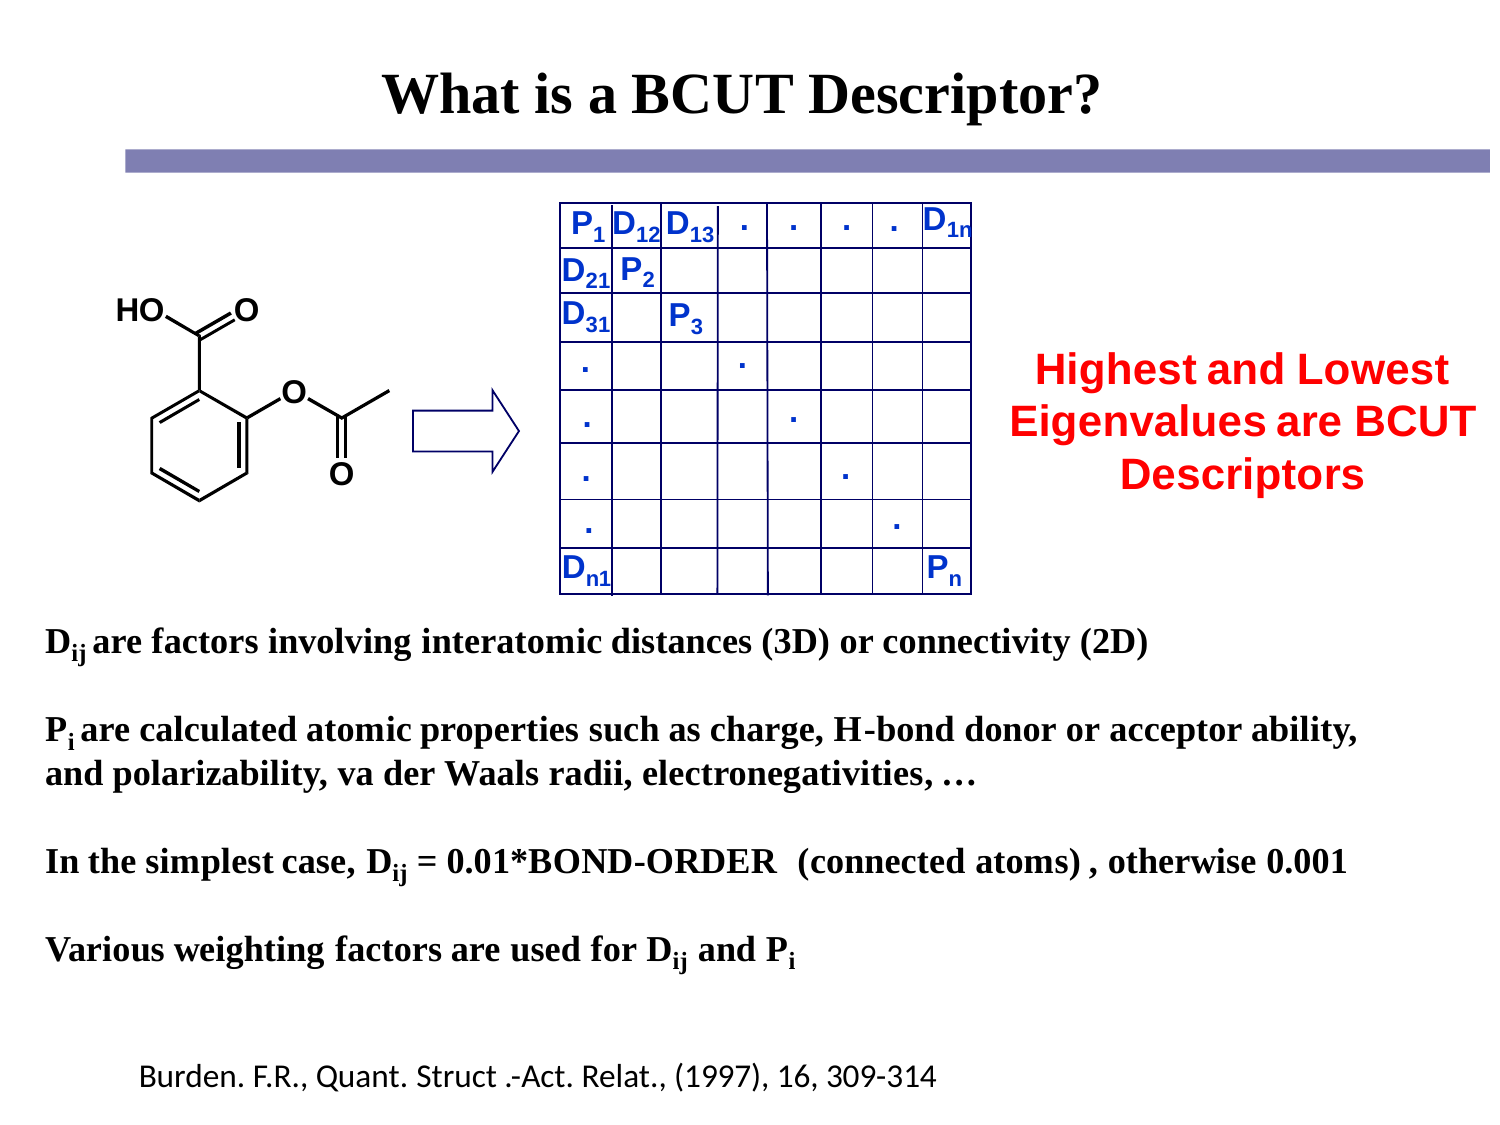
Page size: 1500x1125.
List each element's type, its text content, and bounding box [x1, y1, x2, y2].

text_box Burden. F.R., Quant. Struct .-Act. Relat., (1997), 16, 309-314 [123, 1047, 1050, 1102]
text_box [9, 5, 1490, 993]
